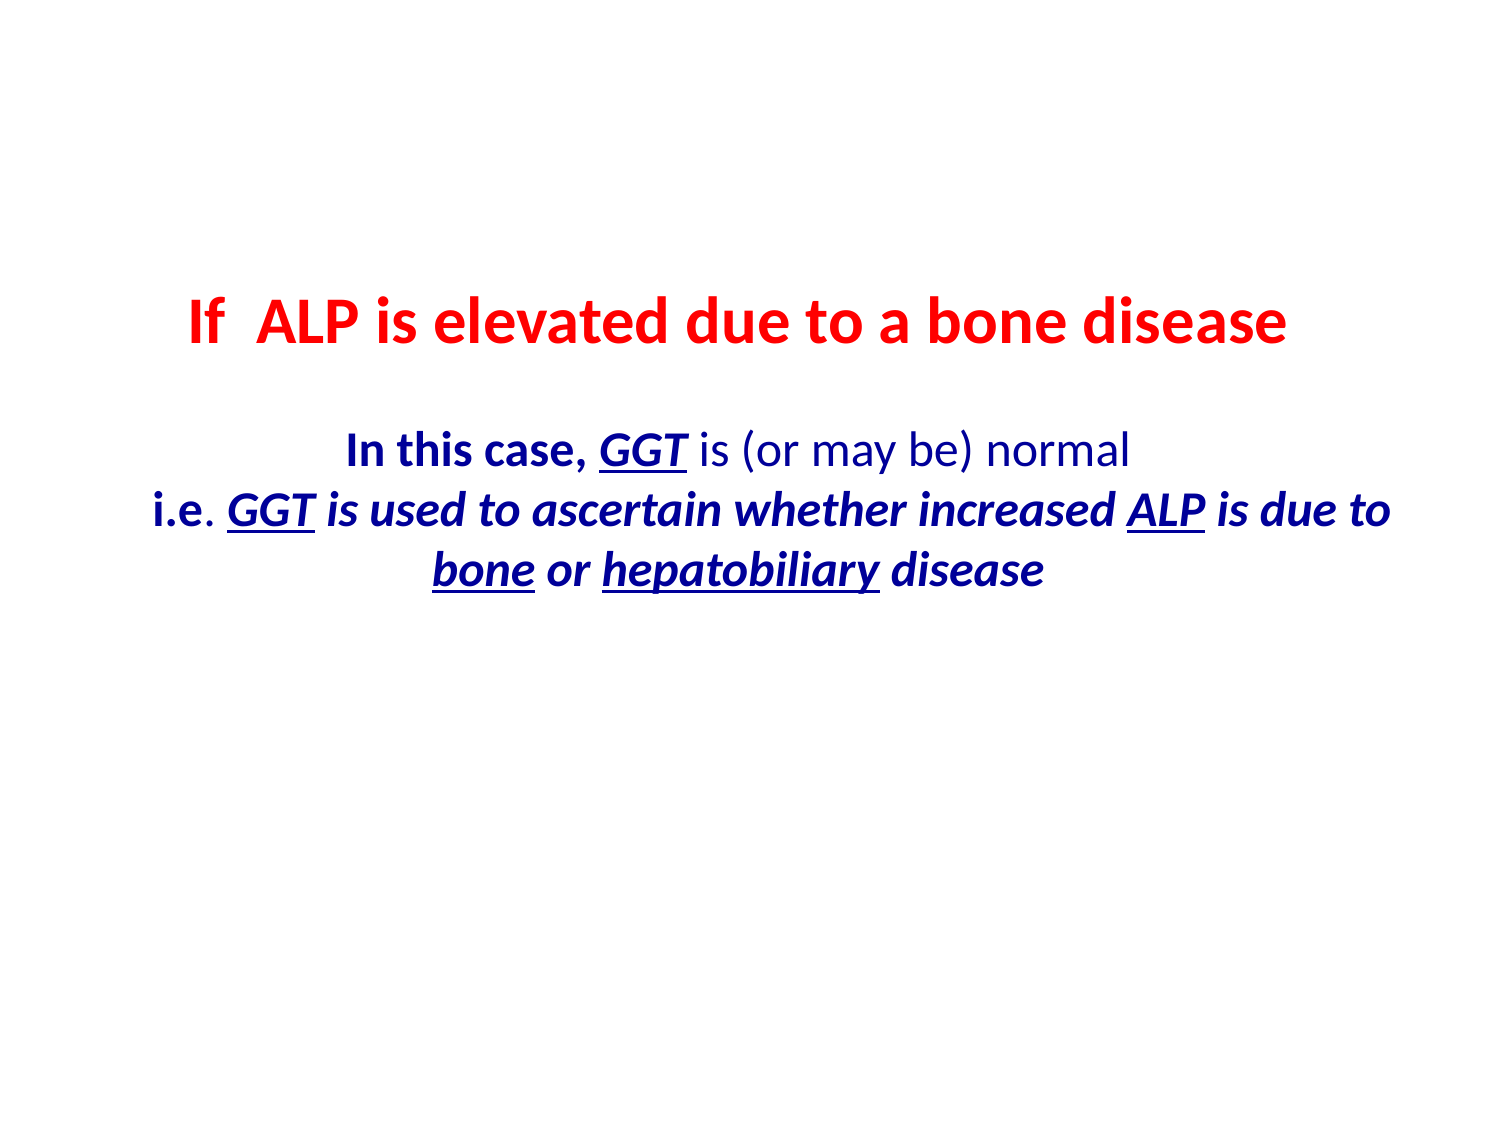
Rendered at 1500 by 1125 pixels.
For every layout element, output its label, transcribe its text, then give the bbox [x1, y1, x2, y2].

text_box If ALP is elevated due to a bone disease In this case, GGT is (or may be) normal i.e. GGT is used to ascertain whether increased ALP is due to bone or hepatobiliary disease [58, 269, 1418, 605]
